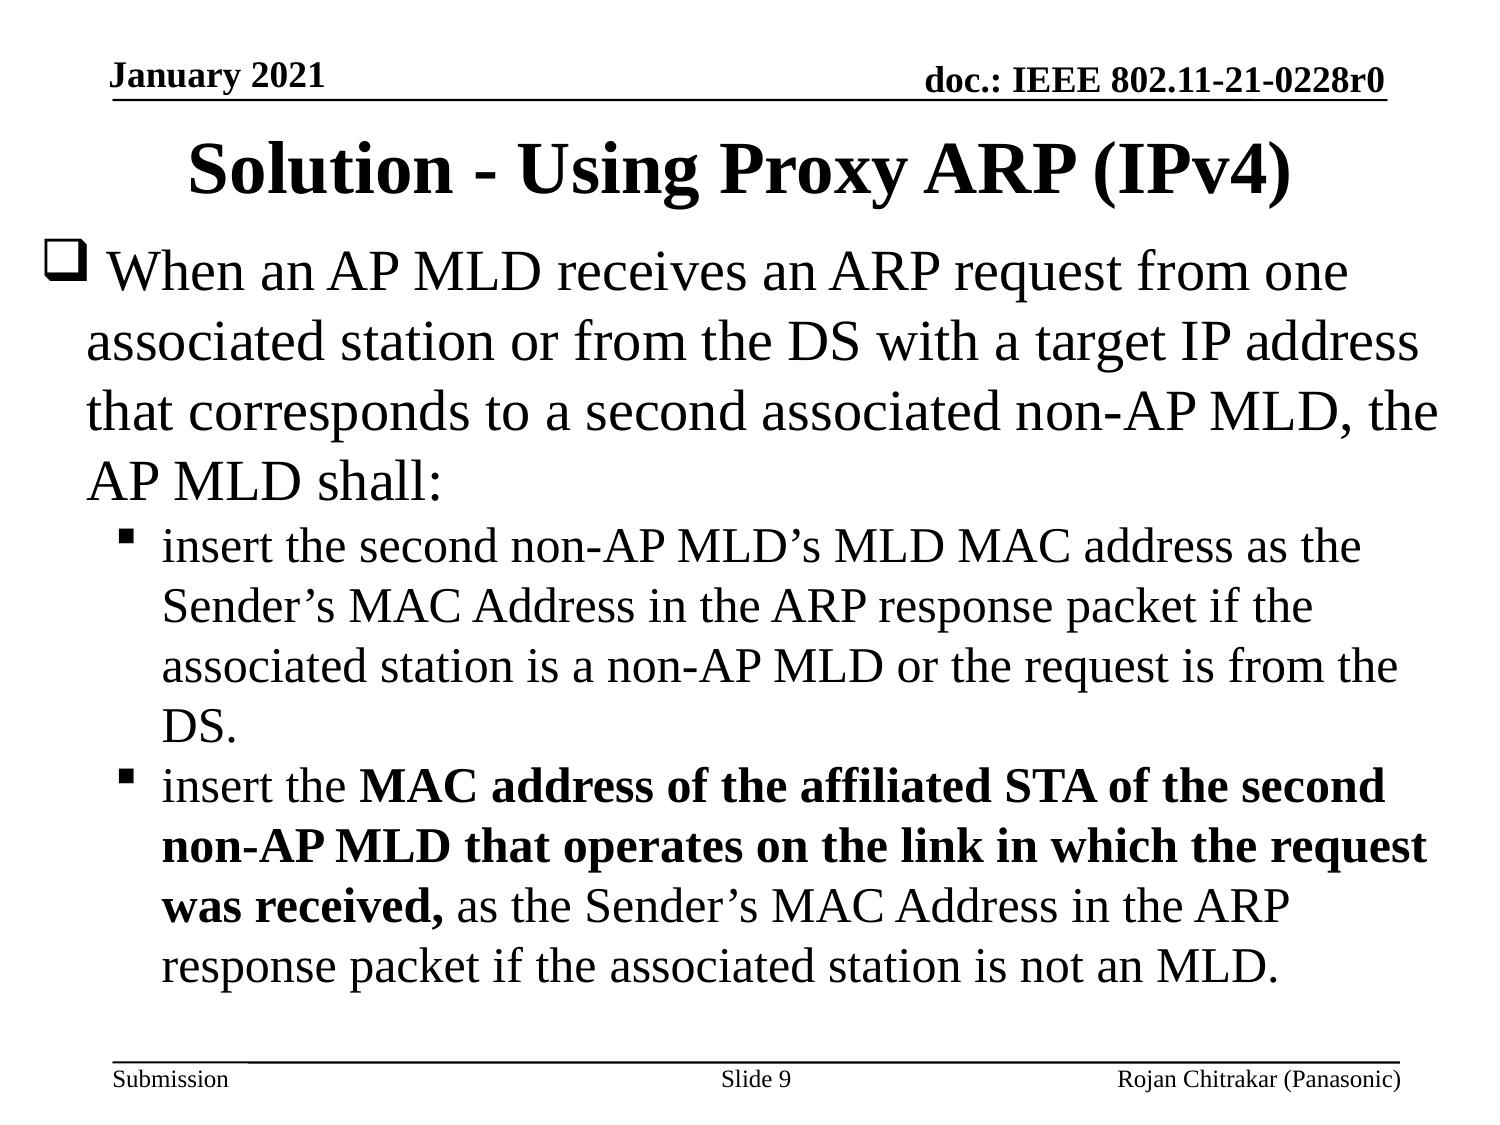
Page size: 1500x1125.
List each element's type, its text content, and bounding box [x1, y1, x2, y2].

text_box When an AP MLD receives an ARP request from one associated station or from the DS with a target IP address that corresponds to a second associated non-AP MLD, the AP MLD shall: insert the second non-AP MLD’s MLD MAC address as the Sender’s MAC Address in the ARP response packet if the associated station is a non-AP MLD or the request is from the DS. insert the MAC address of the affiliated STA of the second non-AP MLD that operates on the link in which the request was received, as the Sender’s MAC Address in the ARP response packet if the associated station is not an MLD. [24, 224, 1475, 1000]
slide_number Slide 9 [712, 1061, 800, 1093]
text_box Solution - Using Proxy ARP (IPv4) [0, 111, 1500, 225]
footer Rojan Chitrakar (Panasonic) [949, 1061, 1402, 1093]
